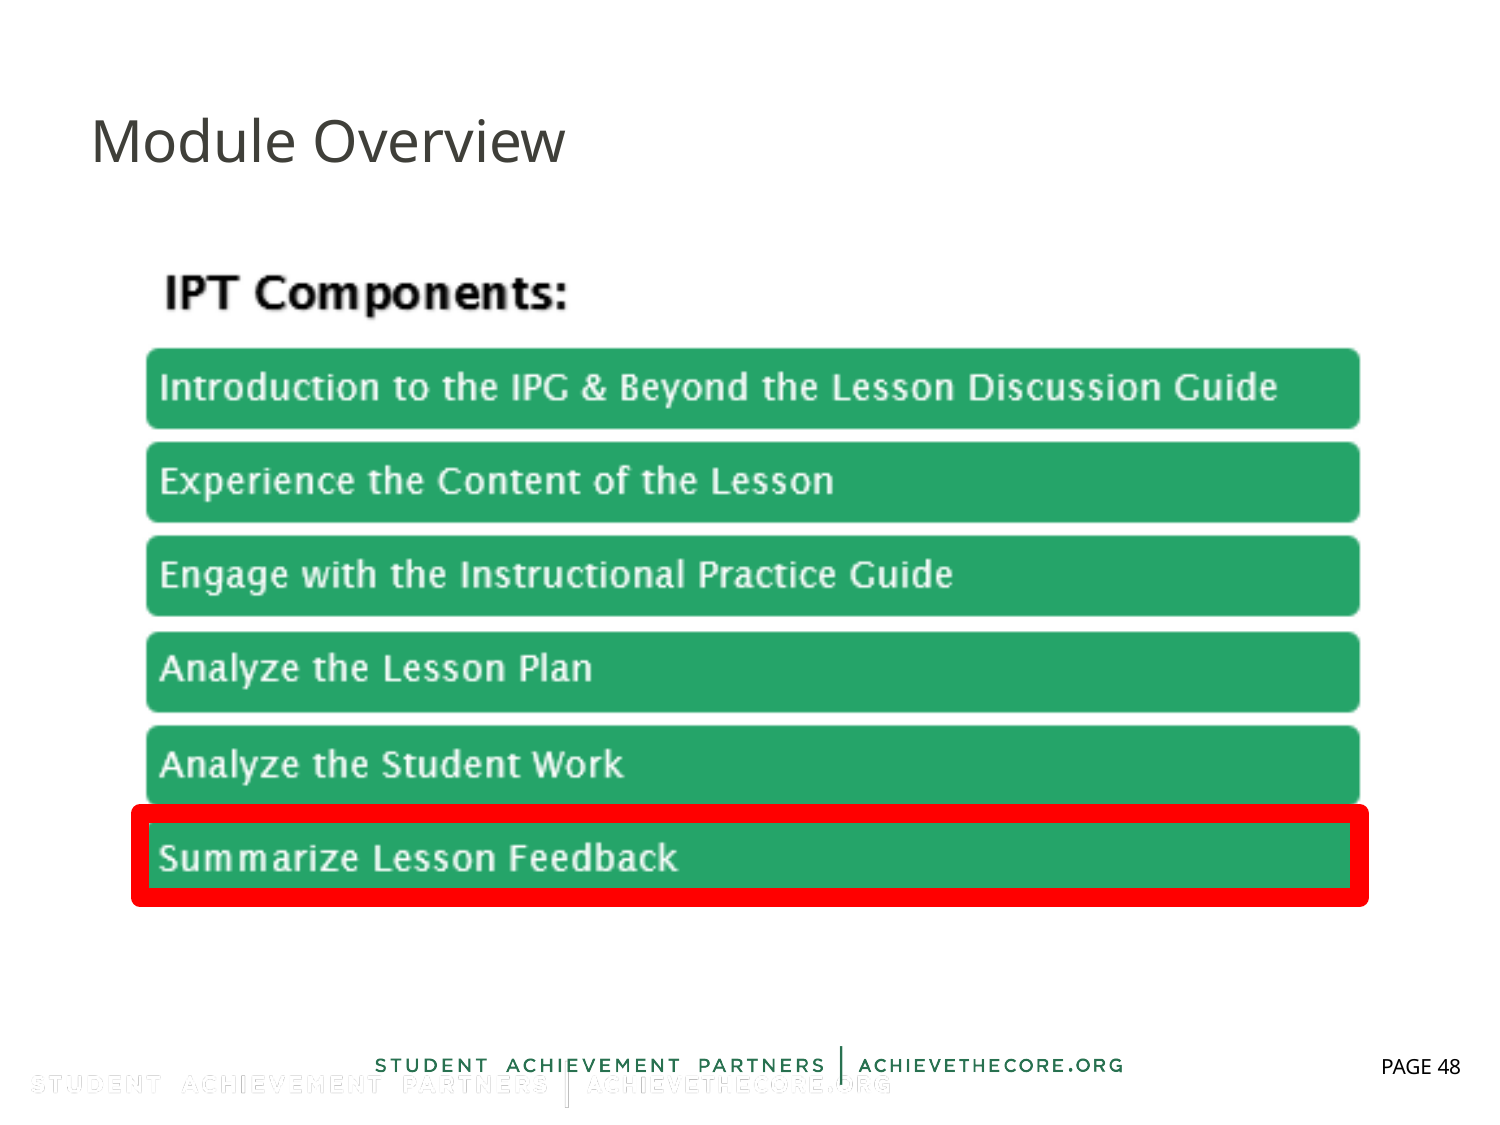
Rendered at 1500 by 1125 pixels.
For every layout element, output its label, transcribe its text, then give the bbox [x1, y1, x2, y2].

picture [375, 1046, 1122, 1085]
picture [129, 232, 1371, 924]
title Module Overview [75, 45, 1425, 233]
